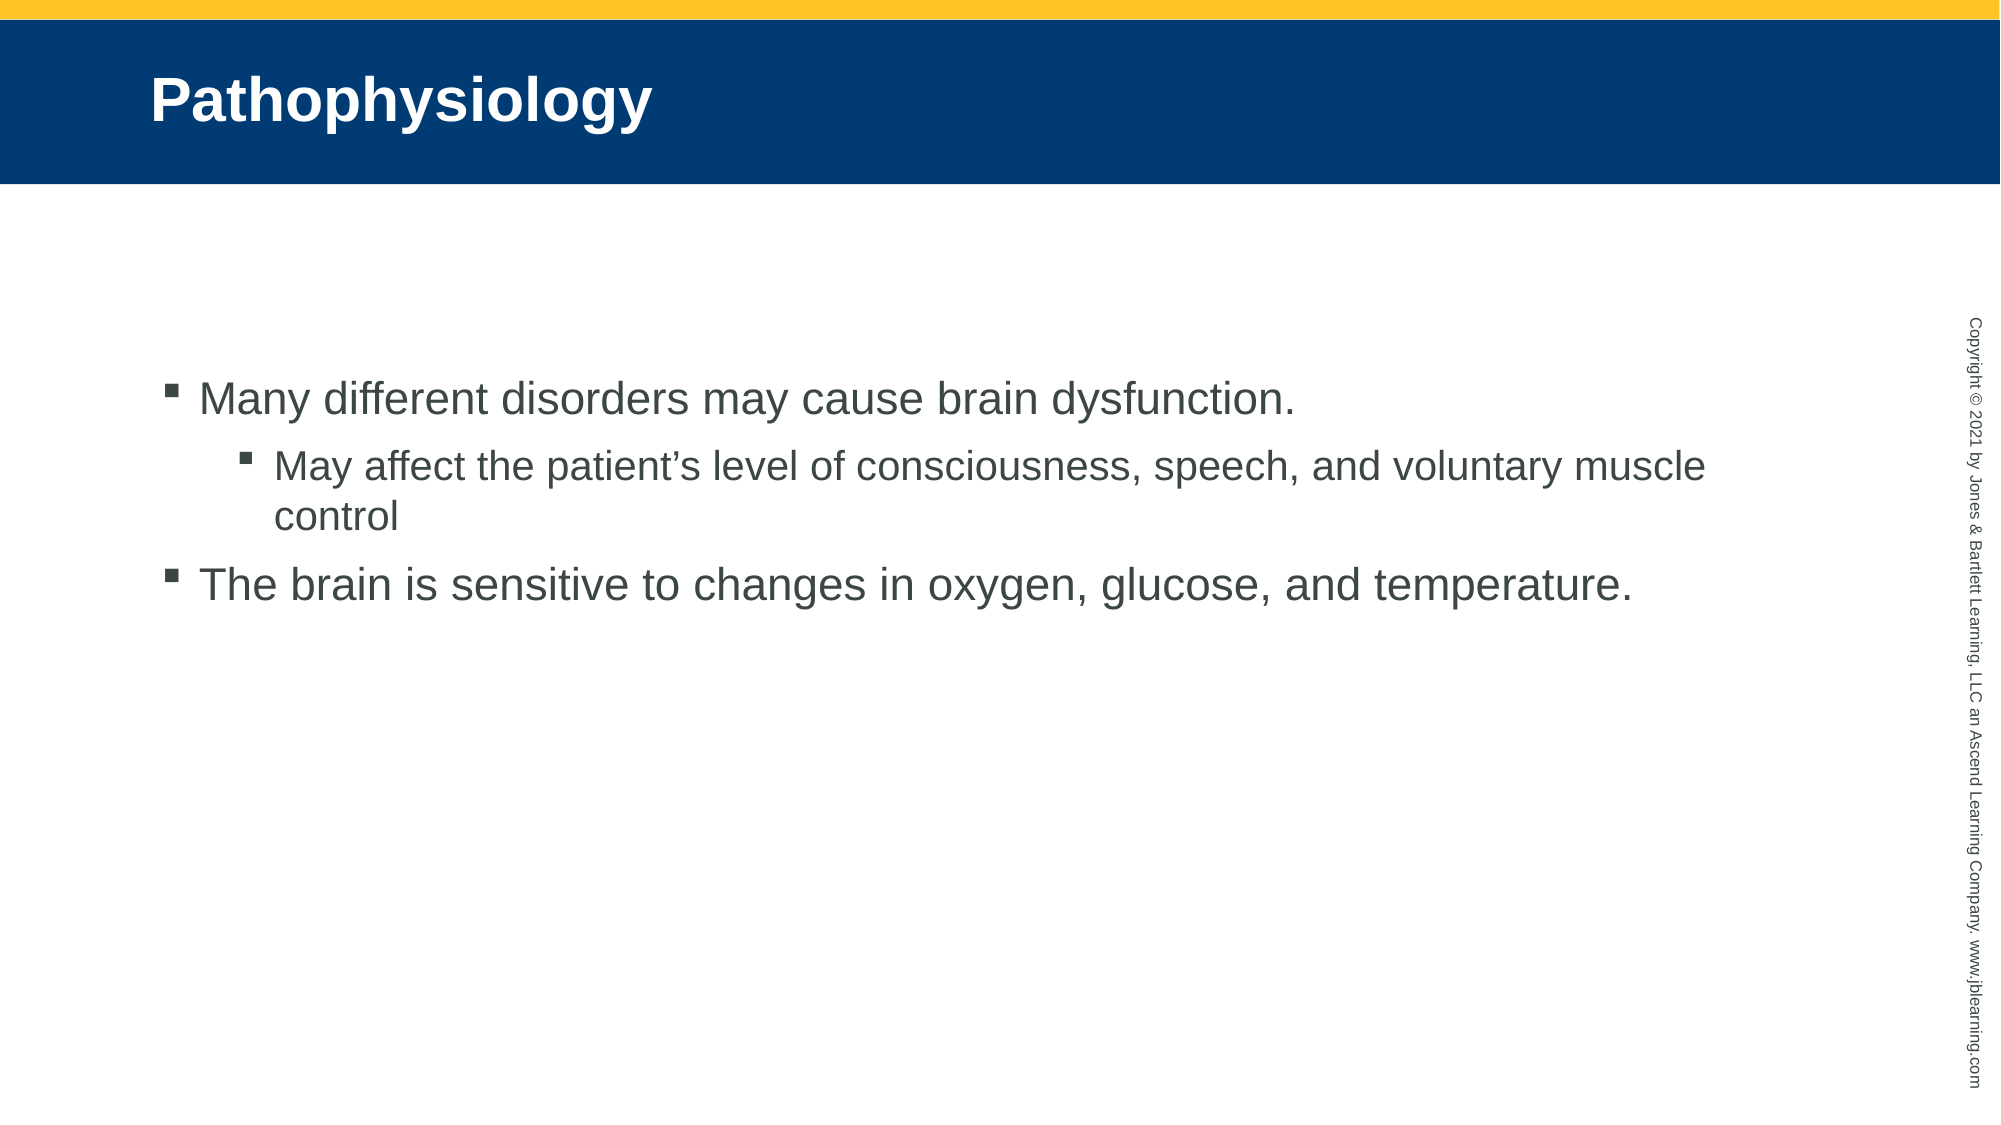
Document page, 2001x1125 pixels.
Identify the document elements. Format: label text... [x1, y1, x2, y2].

title Pathophysiology [0, 19, 2000, 185]
list Many different disorders may cause brain dysfunction. May affect the patient’s level of consciousness, speech, and voluntary muscle control The brain is sensitive to changes in oxygen, glucose, and temperature. [146, 361, 1859, 1016]
